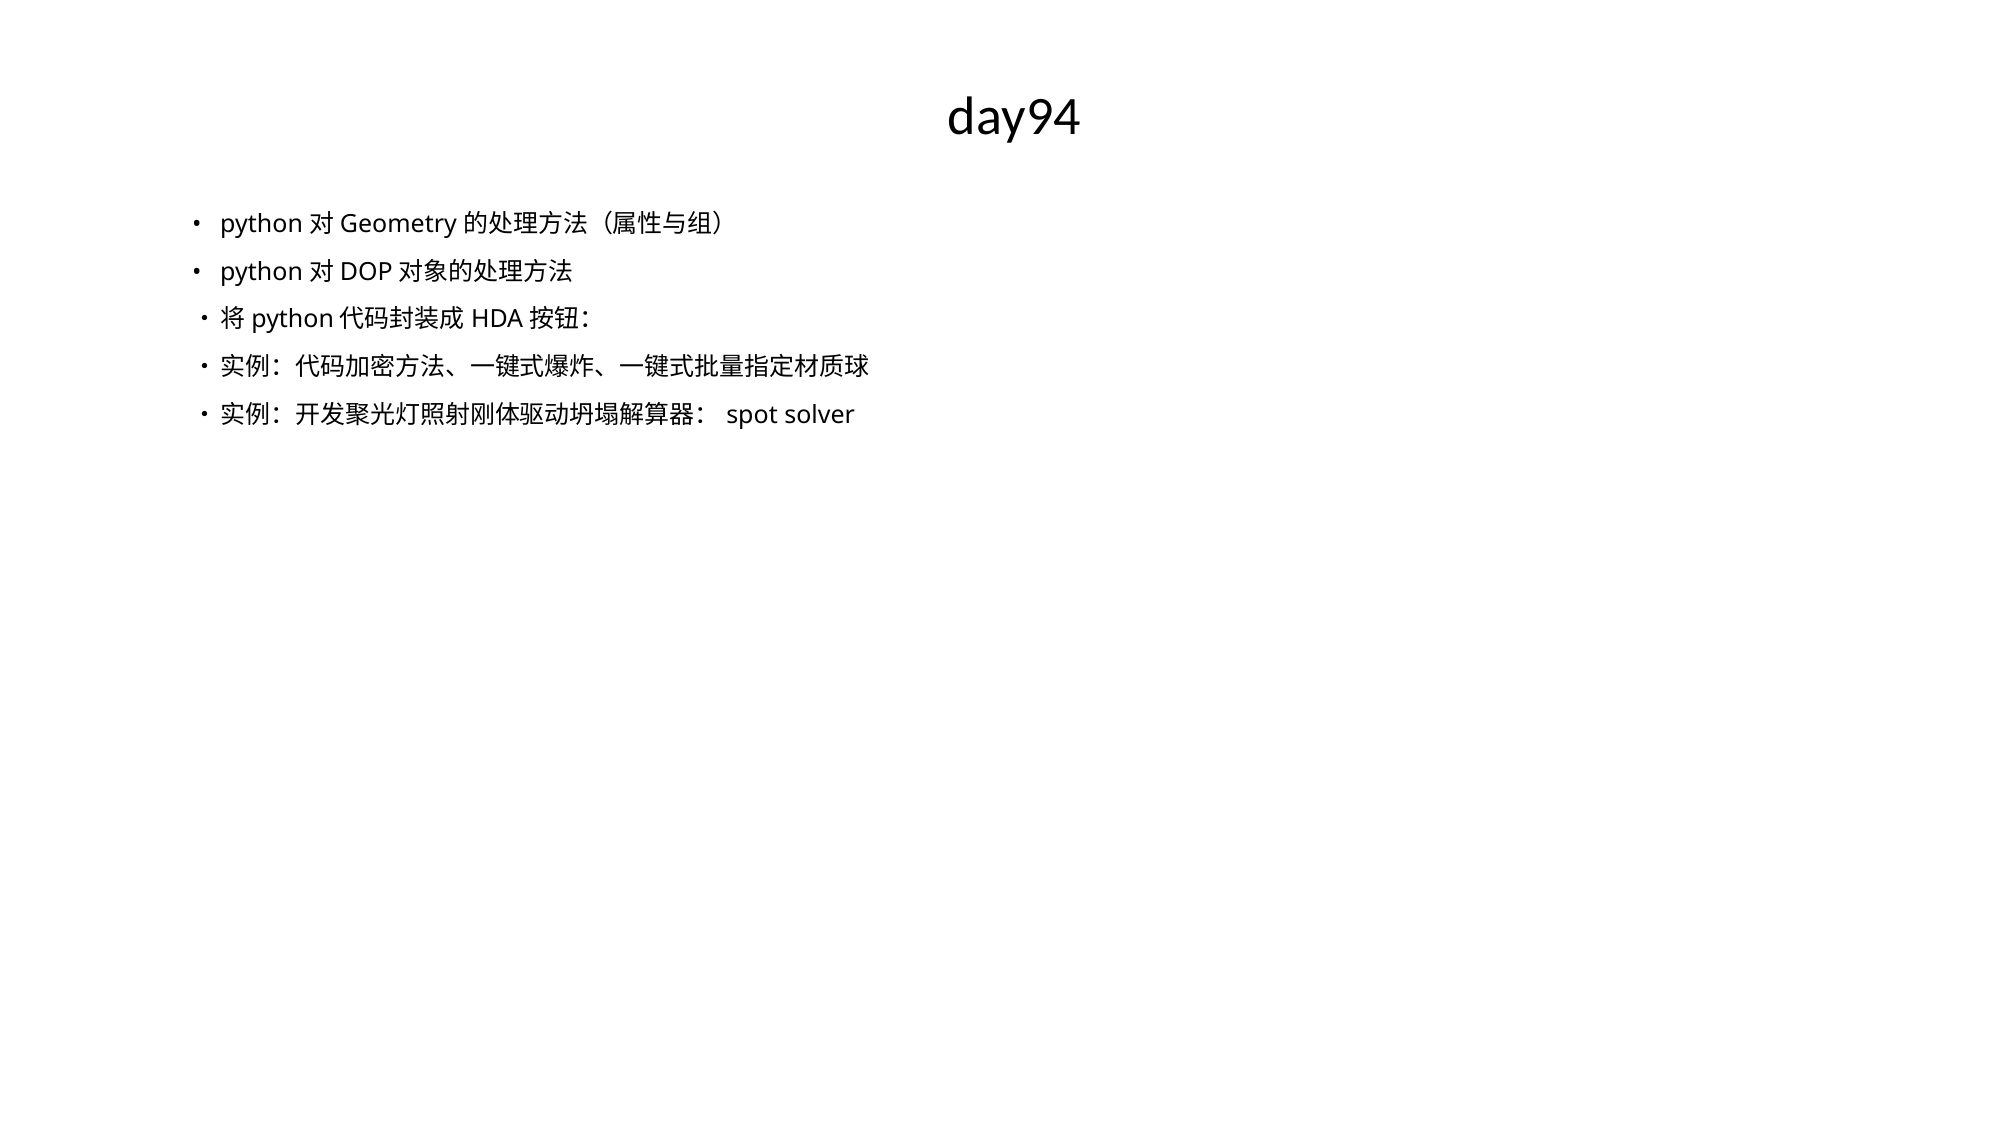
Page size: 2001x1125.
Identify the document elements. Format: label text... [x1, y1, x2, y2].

subtitle • python对Geometry的处理方法（属性与组） • python对DOP对象的处理方法 • 将python代码封装成HDA按钮： • 实例：代码加密方法、一键式爆炸、一键式批量指定材质球 • 实例：开发聚光灯照射刚体驱动坍塌解算器：spot solver [176, 203, 1815, 903]
title day94 [543, 41, 1486, 154]
